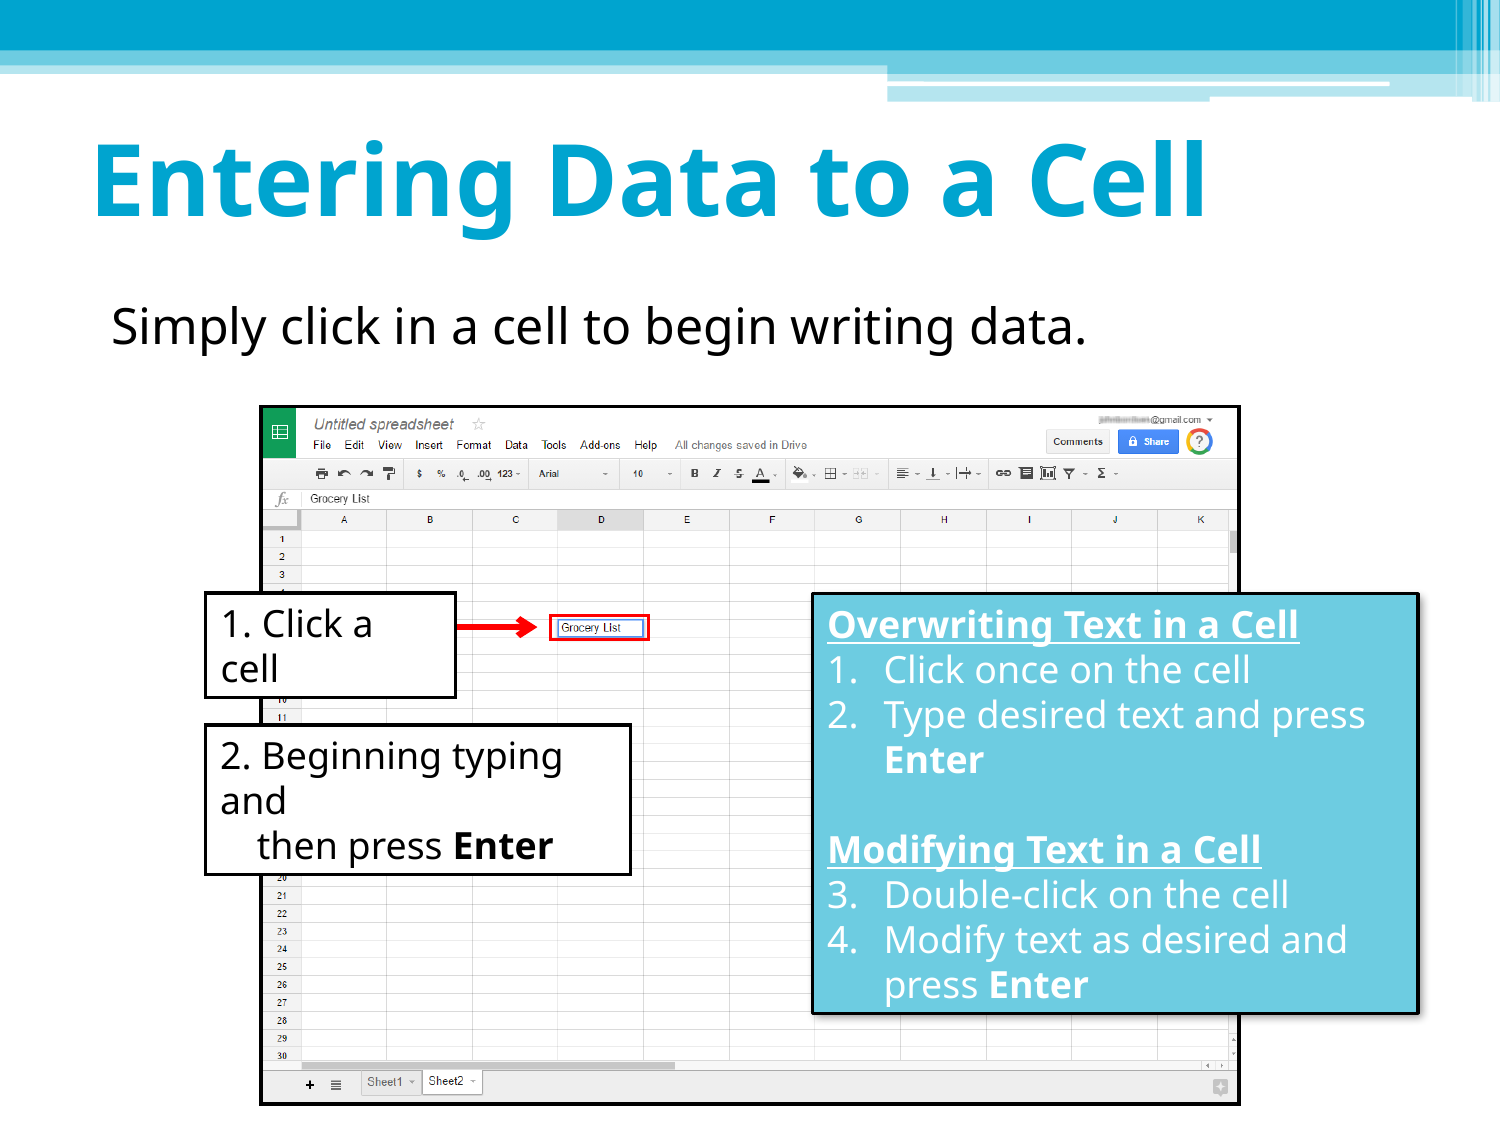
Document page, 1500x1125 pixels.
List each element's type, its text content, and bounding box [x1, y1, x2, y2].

text_box 2. Beginning typing and then press Enter [205, 724, 262, 875]
text_box 1. Click a cell [205, 593, 262, 698]
picture [262, 407, 1238, 1103]
title Entering Data to a Cell [75, 90, 1418, 263]
text_box Overwriting Text in a Cell Click once on the cell Type desired text and press Enter Modifying Text in a Cell Double-click on the cell Modify text as desired and press Enter [1238, 593, 1419, 1014]
list Simply click in a cell to begin writing data. [75, 287, 1418, 913]
